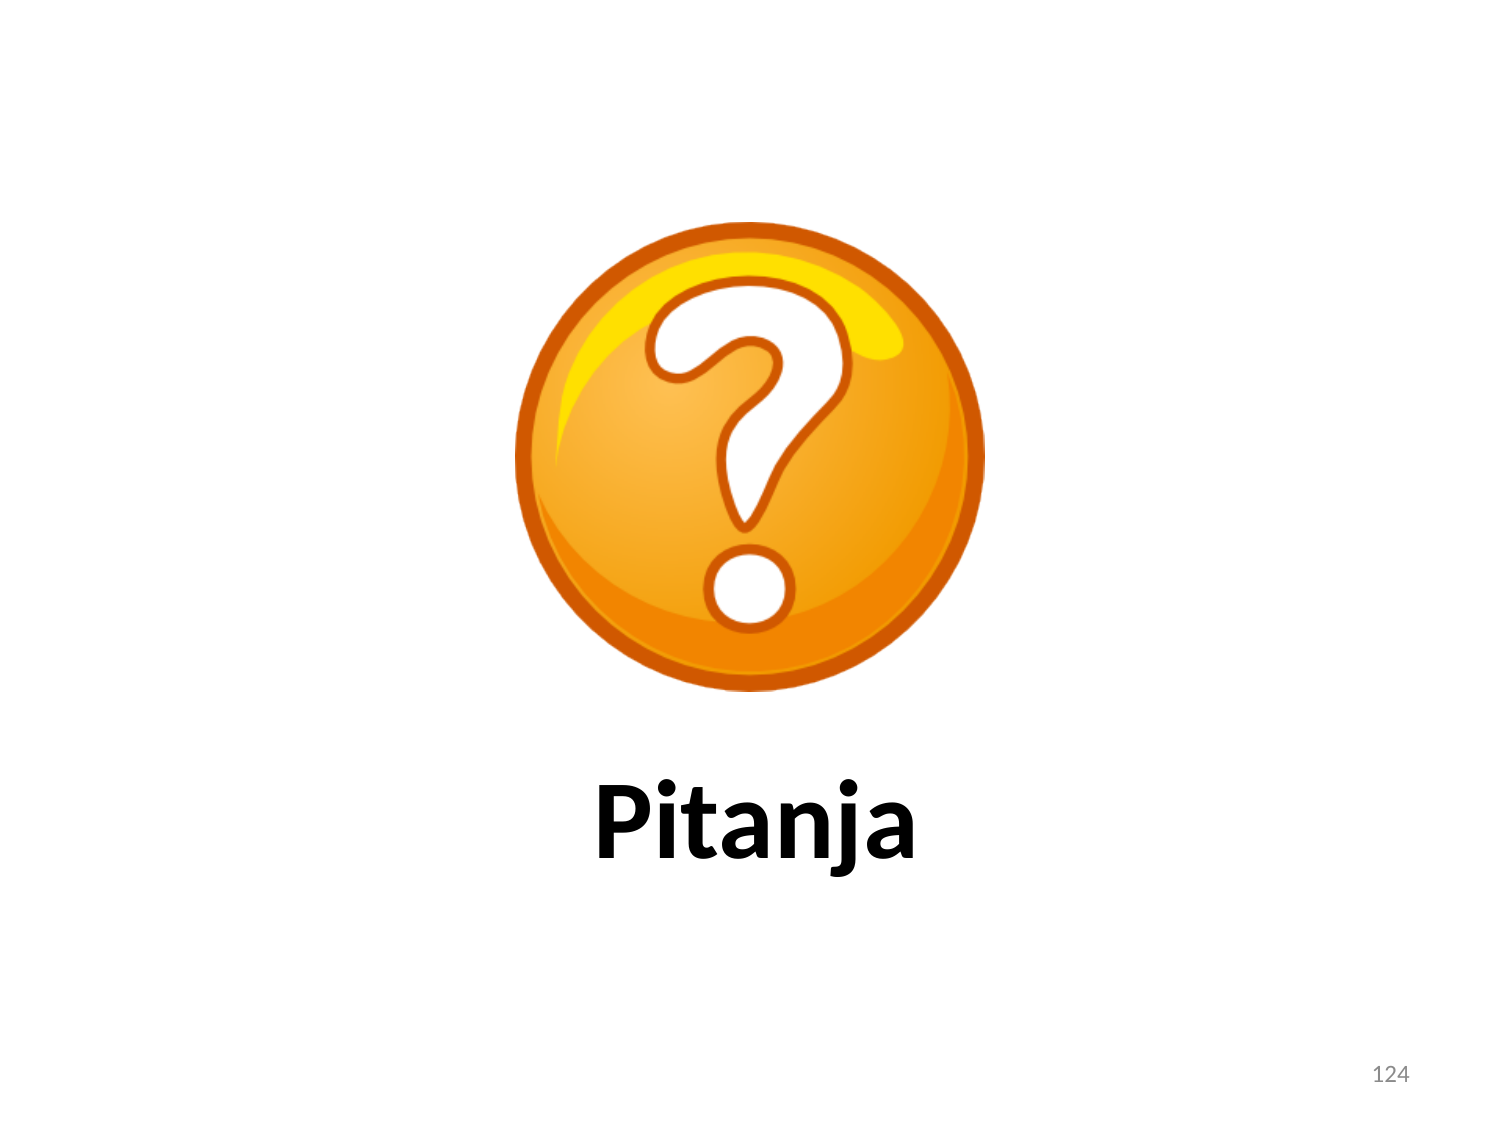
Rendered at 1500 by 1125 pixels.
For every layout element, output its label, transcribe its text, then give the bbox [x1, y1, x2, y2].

picture [515, 222, 985, 692]
text_box Pitanja [578, 738, 935, 888]
slide_number 124 [1074, 1042, 1425, 1103]
